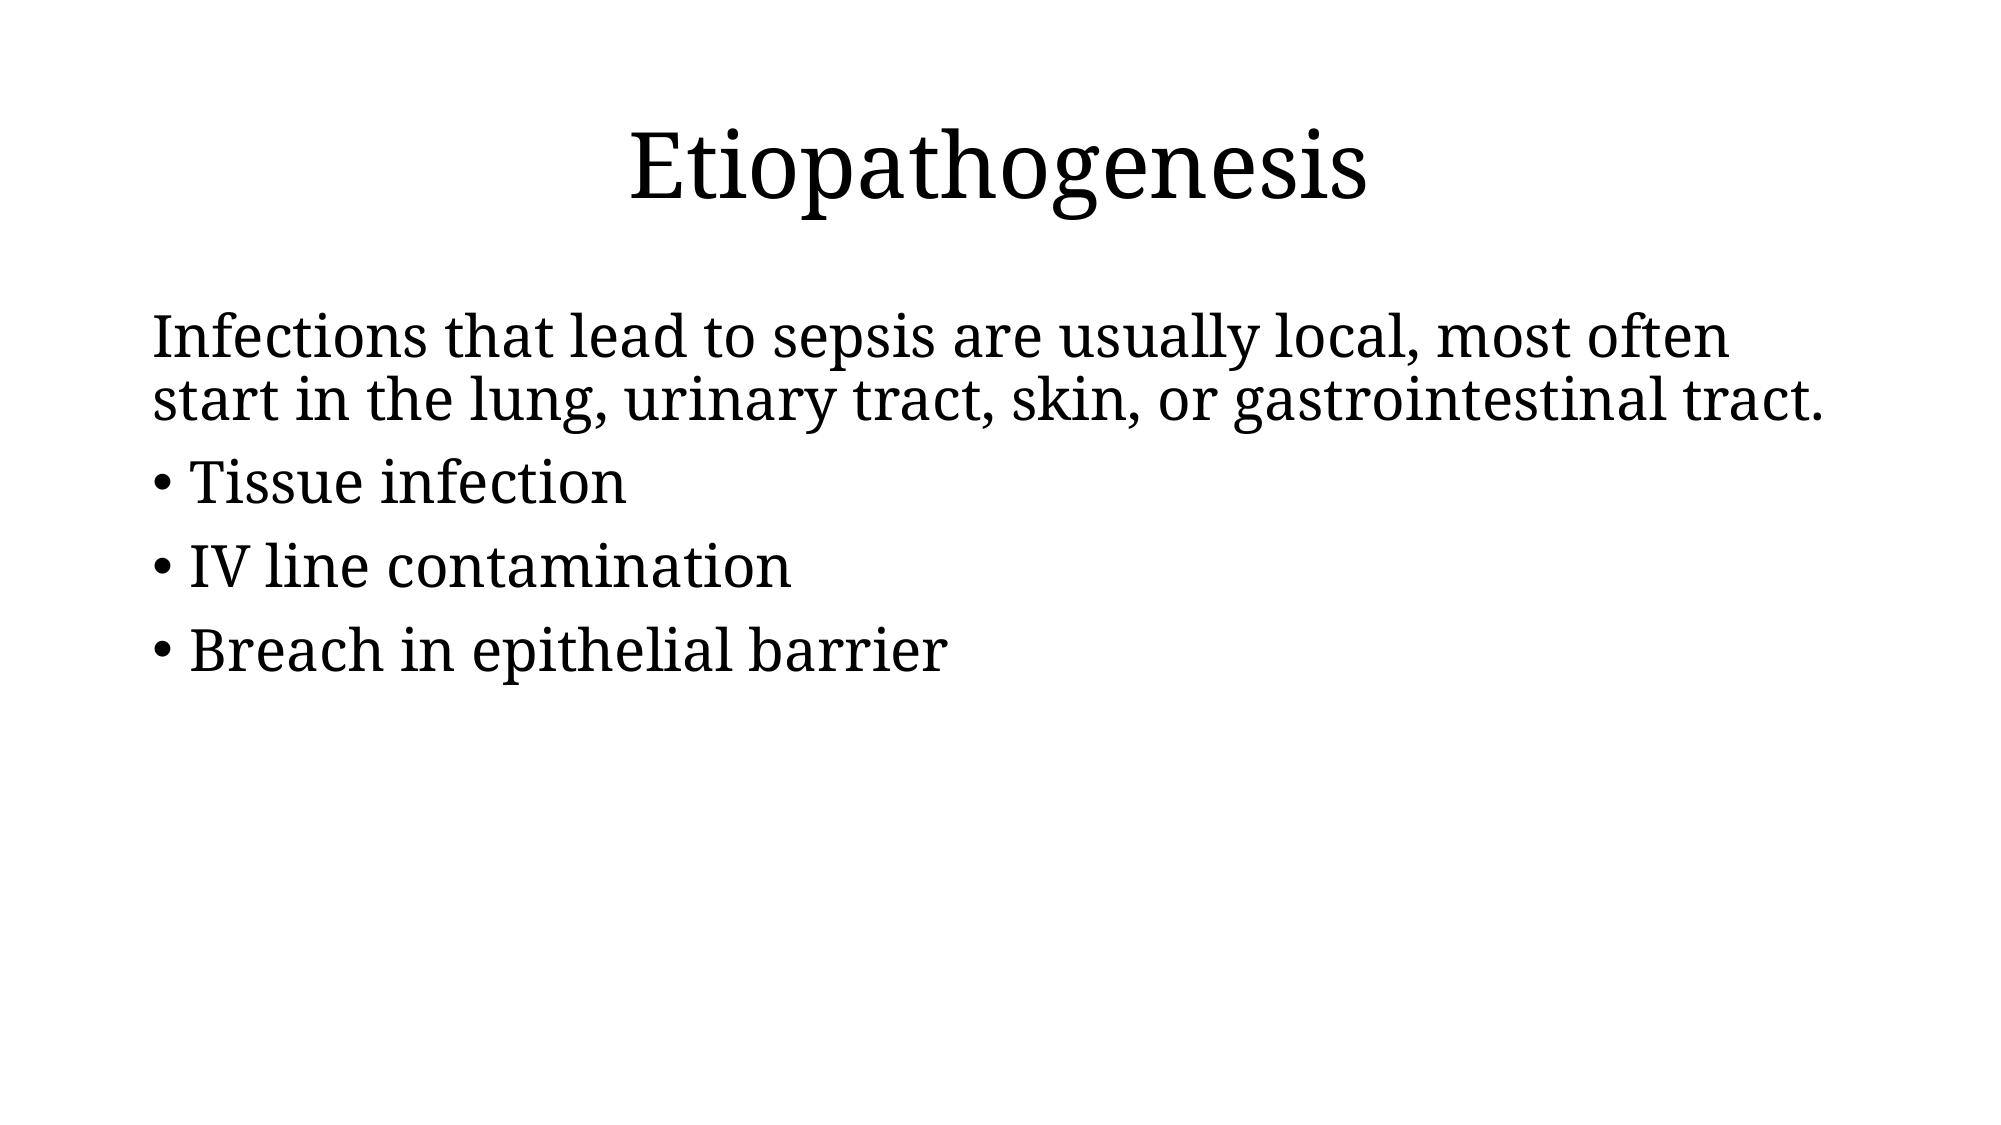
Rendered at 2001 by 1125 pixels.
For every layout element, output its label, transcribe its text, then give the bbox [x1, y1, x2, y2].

list Infections that lead to sepsis are usually local, most often start in the lung, urinary tract, skin, or gastrointestinal tract. Tissue infection IV line contamination Breach in epithelial barrier [137, 299, 1863, 1014]
title Etiopathogenesis [137, 59, 1863, 278]
